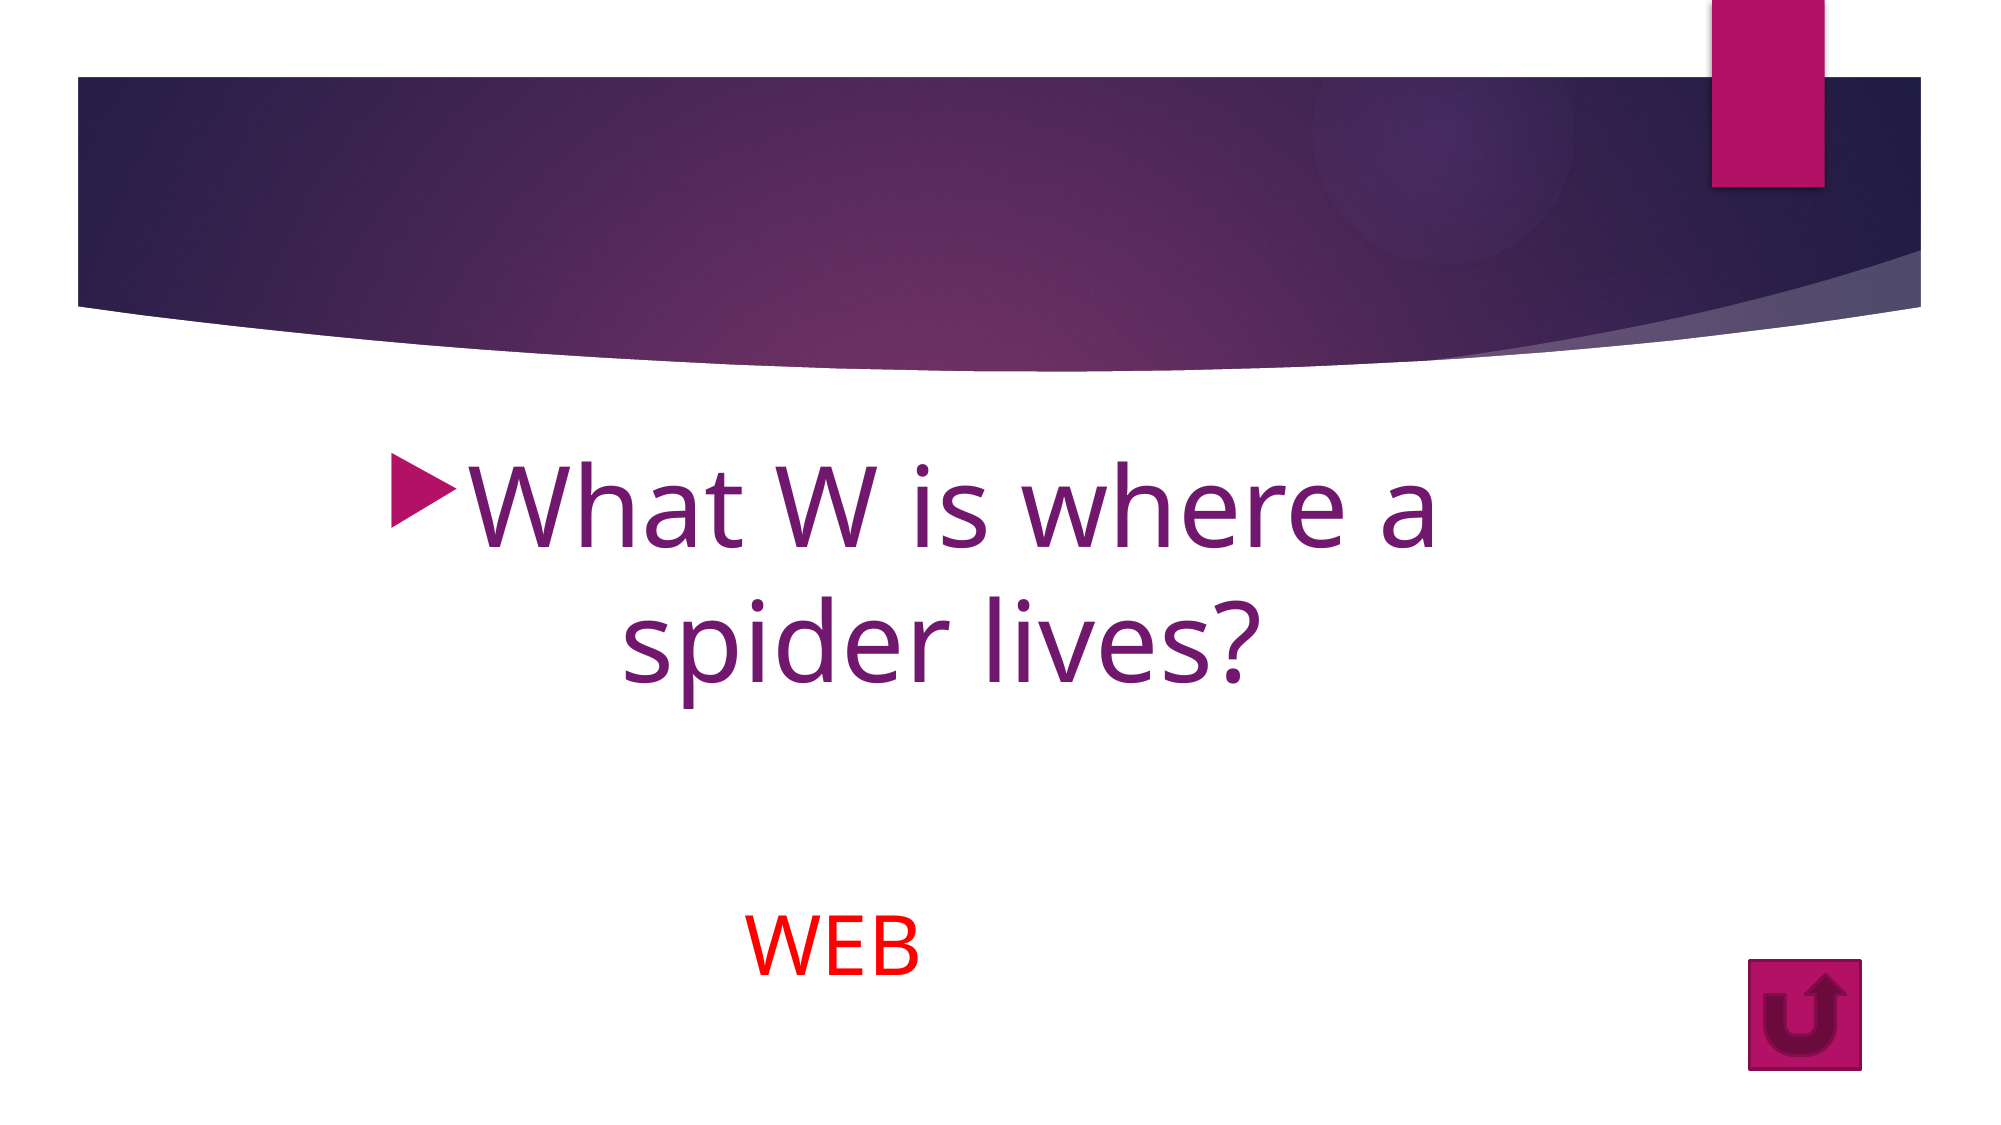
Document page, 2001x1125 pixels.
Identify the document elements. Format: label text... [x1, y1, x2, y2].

list What W is where a spider lives? [189, 427, 1638, 988]
text_box [1748, 959, 1862, 1071]
text_box WEB [729, 884, 1204, 1000]
